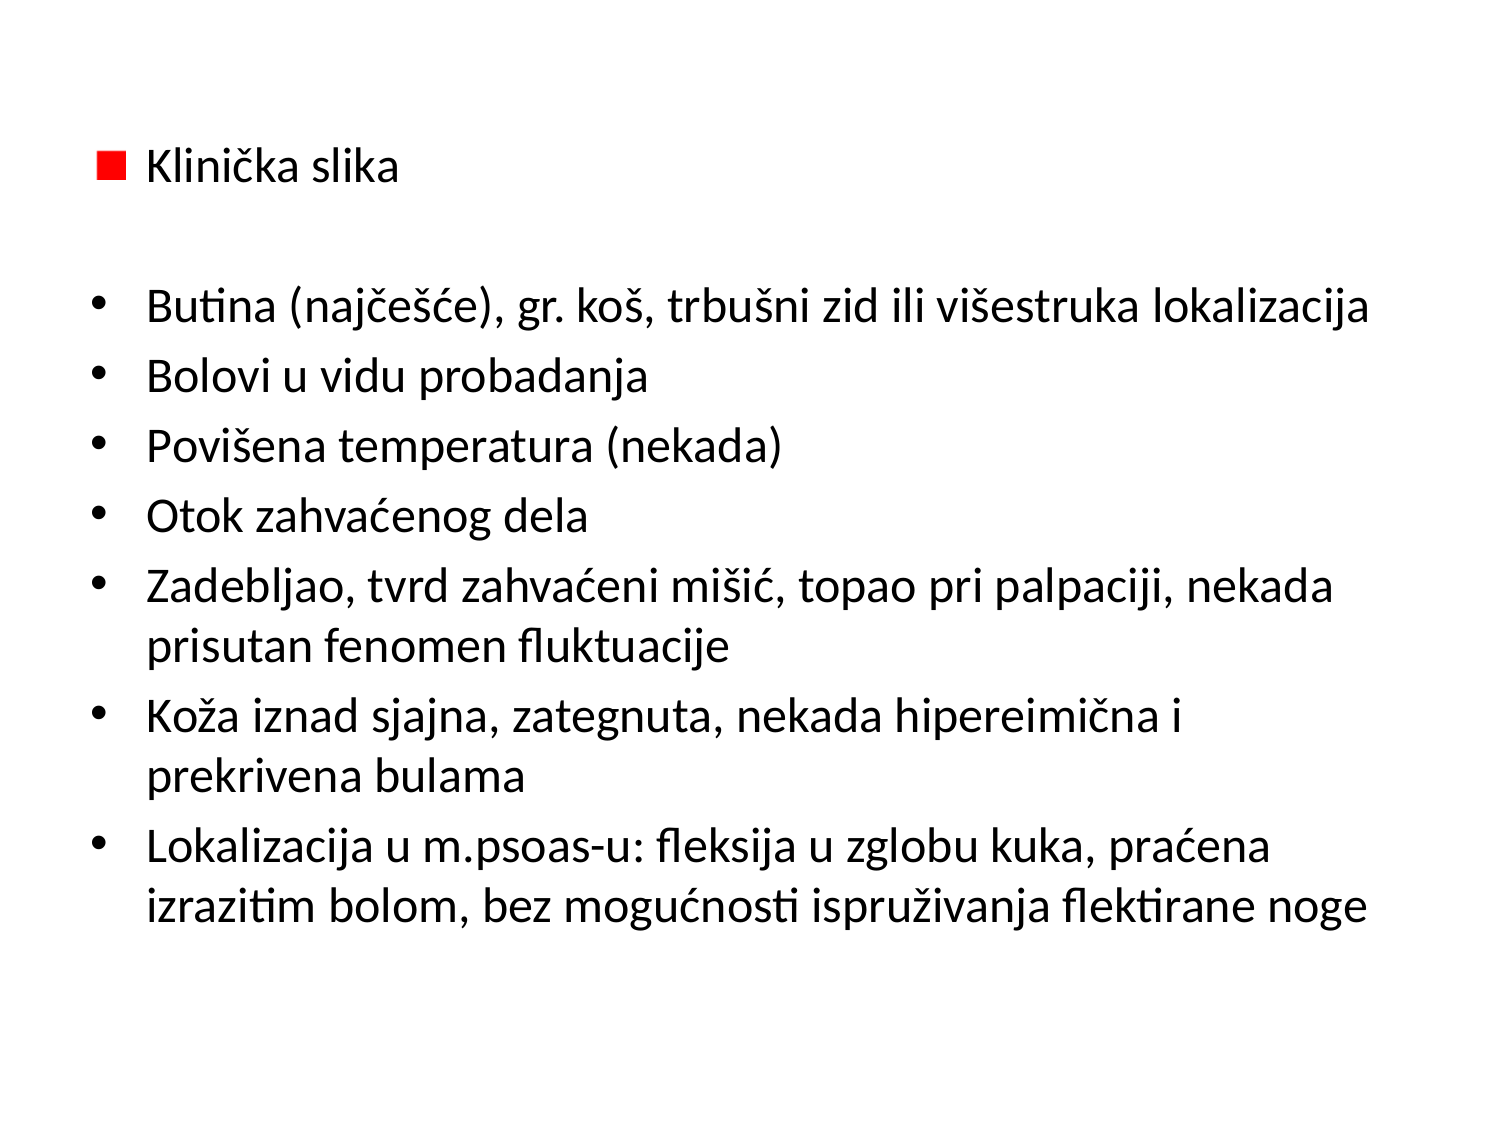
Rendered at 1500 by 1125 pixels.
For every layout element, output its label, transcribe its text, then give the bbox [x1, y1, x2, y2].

list Klinička slika Butina (najčešće), gr. koš, trbušni zid ili višestruka lokalizacija Bolovi u vidu probadanja Povišena temperatura (nekada) Otok zahvaćenog dela Zadebljao, tvrd zahvaćeni mišić, topao pri palpaciji, nekada prisutan fenomen fluktuacije Koža iznad sjajna, zategnuta, nekada hipereimična i prekrivena bulama Lokalizacija u m.psoas-u: fleksija u zglobu kuka, praćena izrazitim bolom, bez mogućnosti ispruživanja flektirane noge [75, 125, 1425, 1005]
picture [90, 144, 126, 180]
